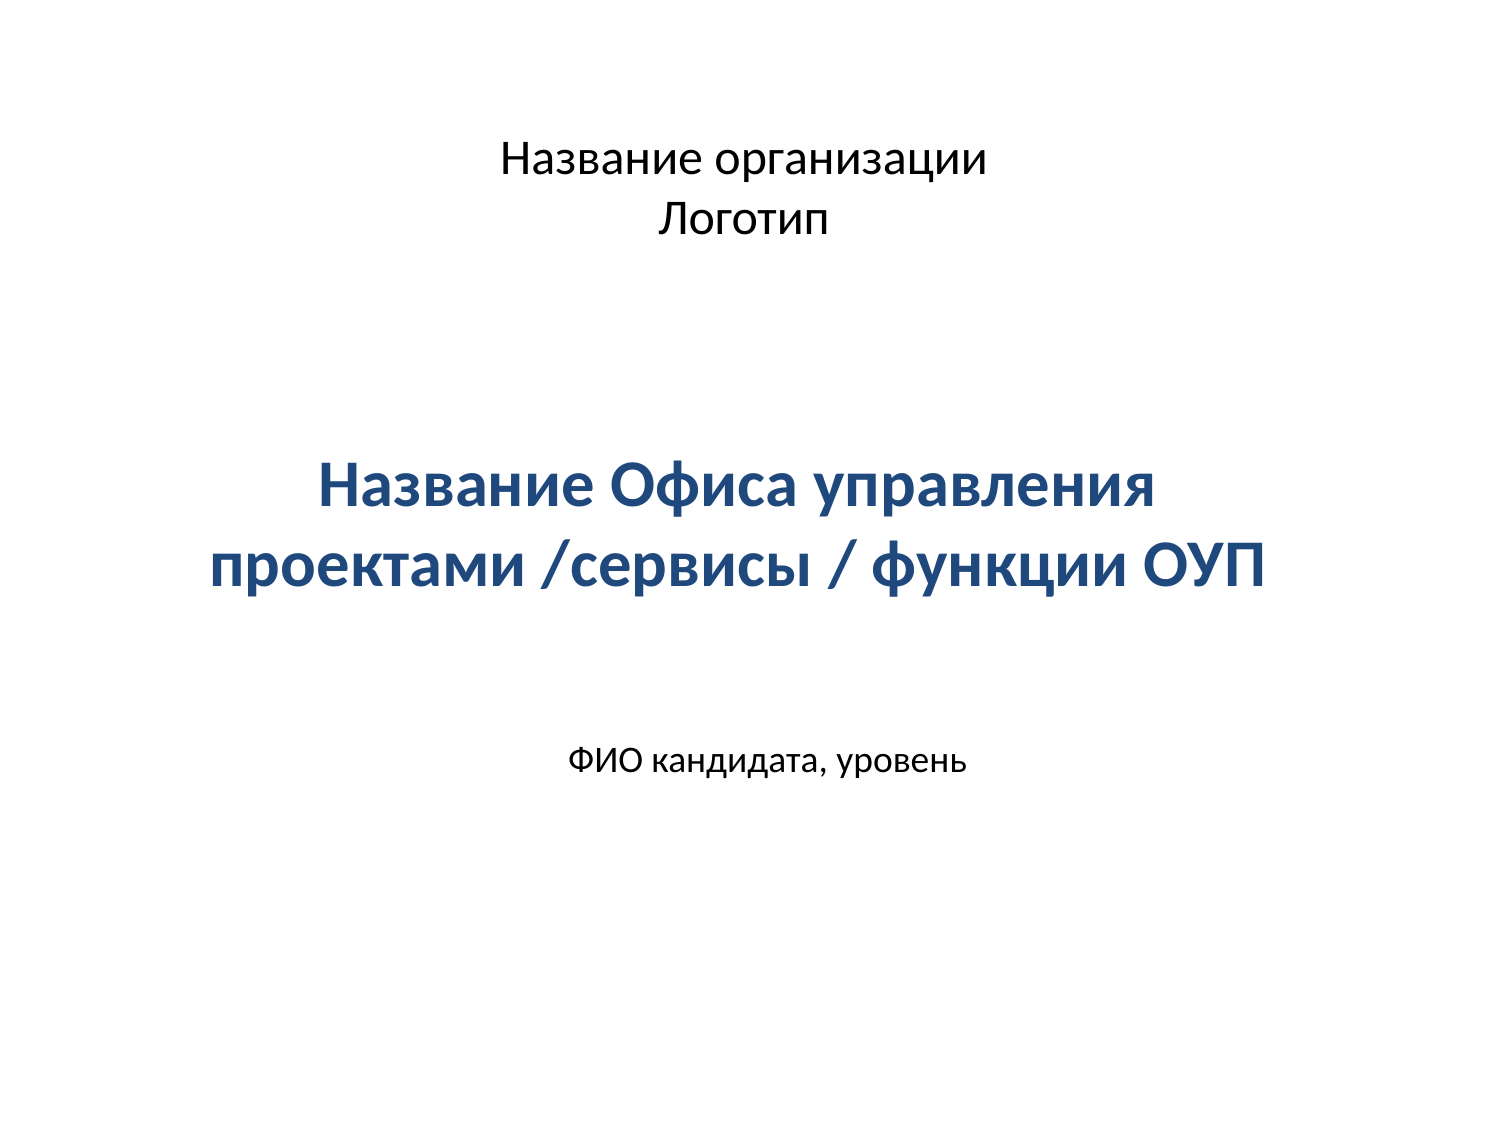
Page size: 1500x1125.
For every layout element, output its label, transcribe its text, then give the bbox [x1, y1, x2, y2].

title Название организации Логотип [76, 101, 1412, 268]
text_box ФИО кандидата, уровень [537, 727, 999, 788]
subtitle Название Офиса управления проектами /сервисы / функции ОУП [112, 432, 1365, 693]
